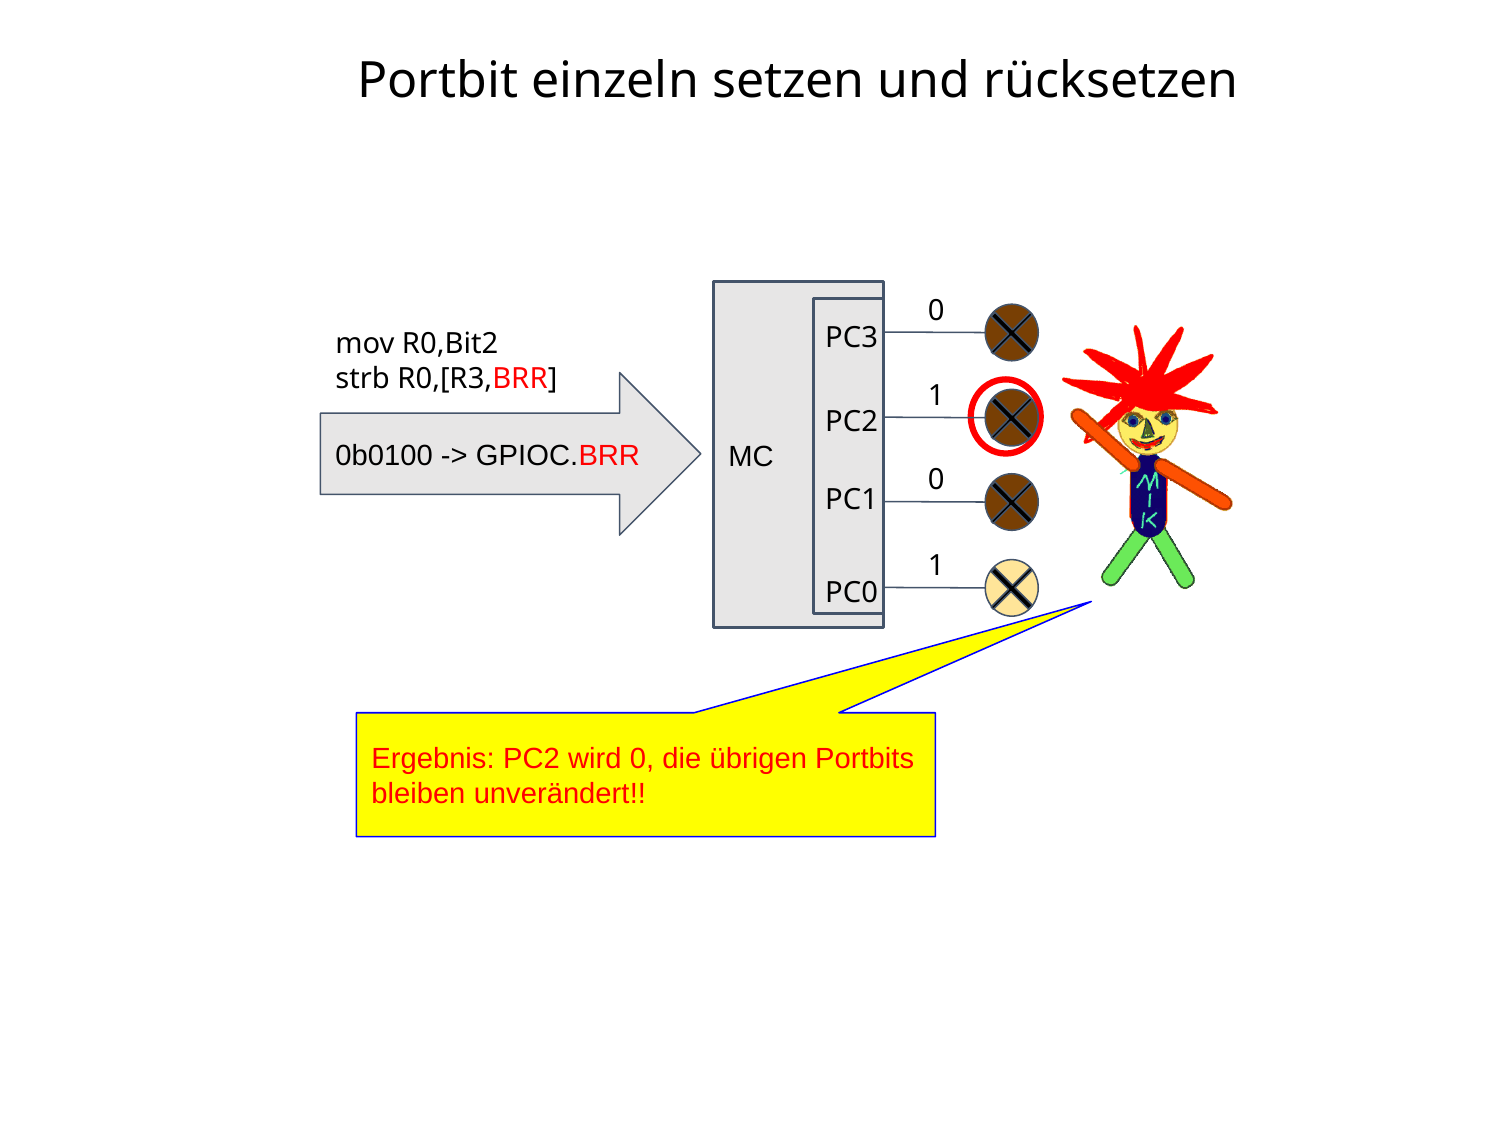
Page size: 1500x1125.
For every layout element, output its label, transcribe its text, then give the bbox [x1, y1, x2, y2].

title Portbit einzeln setzen und rücksetzen [160, 41, 1436, 116]
text_box 0b0100 -> GPIOC.BRR [320, 372, 701, 536]
text_box PC0 [810, 558, 877, 617]
picture [1049, 315, 1241, 597]
text_box MC [713, 281, 877, 628]
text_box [882, 360, 1044, 444]
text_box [882, 275, 1051, 360]
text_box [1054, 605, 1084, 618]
text_box mov R0,Bit2 strb R0,[R3,BRR] [320, 309, 597, 405]
text_box [813, 298, 877, 614]
text_box Ergebnis: PC2 wird 0, die übrigen Portbits bleiben unverändert!! [356, 636, 1014, 837]
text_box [882, 531, 1051, 628]
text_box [882, 445, 1044, 530]
